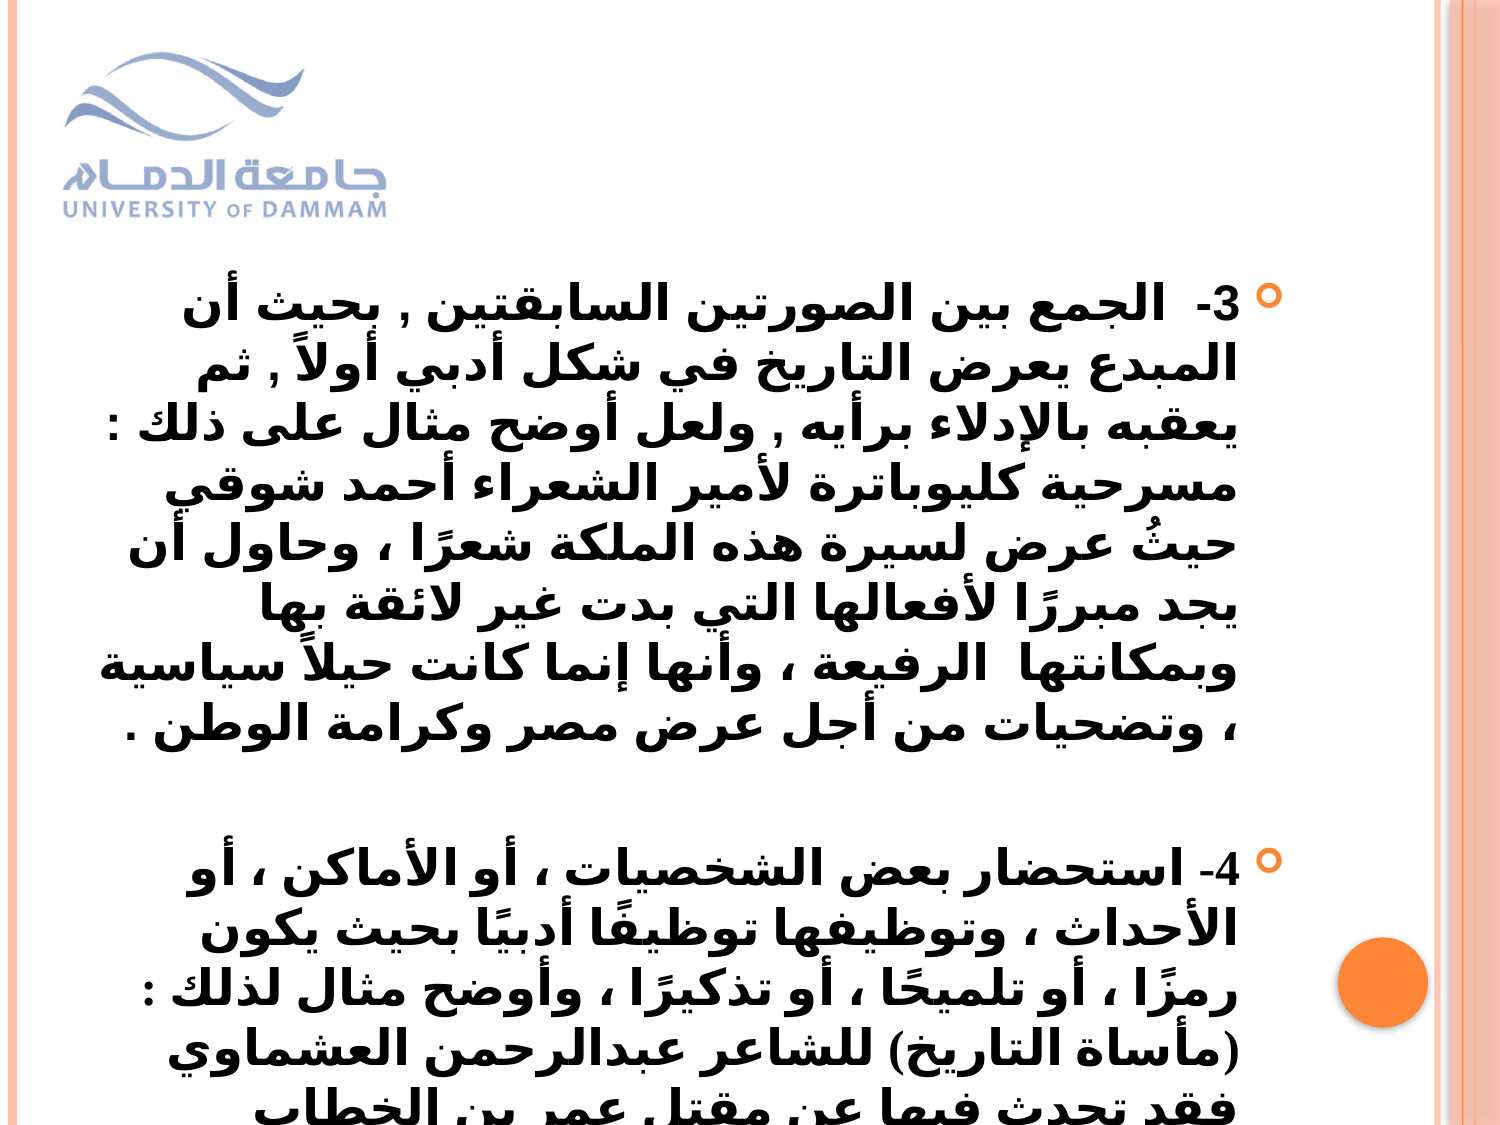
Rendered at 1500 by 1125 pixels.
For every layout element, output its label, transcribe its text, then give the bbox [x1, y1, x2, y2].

picture [28, 18, 414, 244]
list 3- الجمع بين الصورتين السابقتين , بحيث أن المبدع يعرض التاريخ في شكل أدبي أولاً , ثم يعقبه بالإدلاء برأيه , ولعل أوضح مثال على ذلك : مسرحية كليوباترة لأمير الشعراء أحمد شوقي حيثُ عرض لسيرة هذه الملكة شعرًا ، وحاول أن يجد مبررًا لأفعالها التي بدت غير لائقة بها وبمكانتها الرفيعة ، وأنها إنما كانت حيلاً سياسية ، وتضحيات من أجل عرض مصر وكرامة الوطن . 4- استحضار بعض الشخصيات ، أو الأماكن ، أو الأحداث ، وتوظيفها توظيفًا أدبيًا بحيث يكون رمزًا ، أو تلميحًا ، أو تذكيرًا ، وأوضح مثال لذلك :(مأساة التاريخ) للشاعر عبدالرحمن العشماوي فقد تحدث فيها عن مقتل عمر بن الخطاب بطريقة شاعرية جميلة . [74, 262, 1301, 1063]
